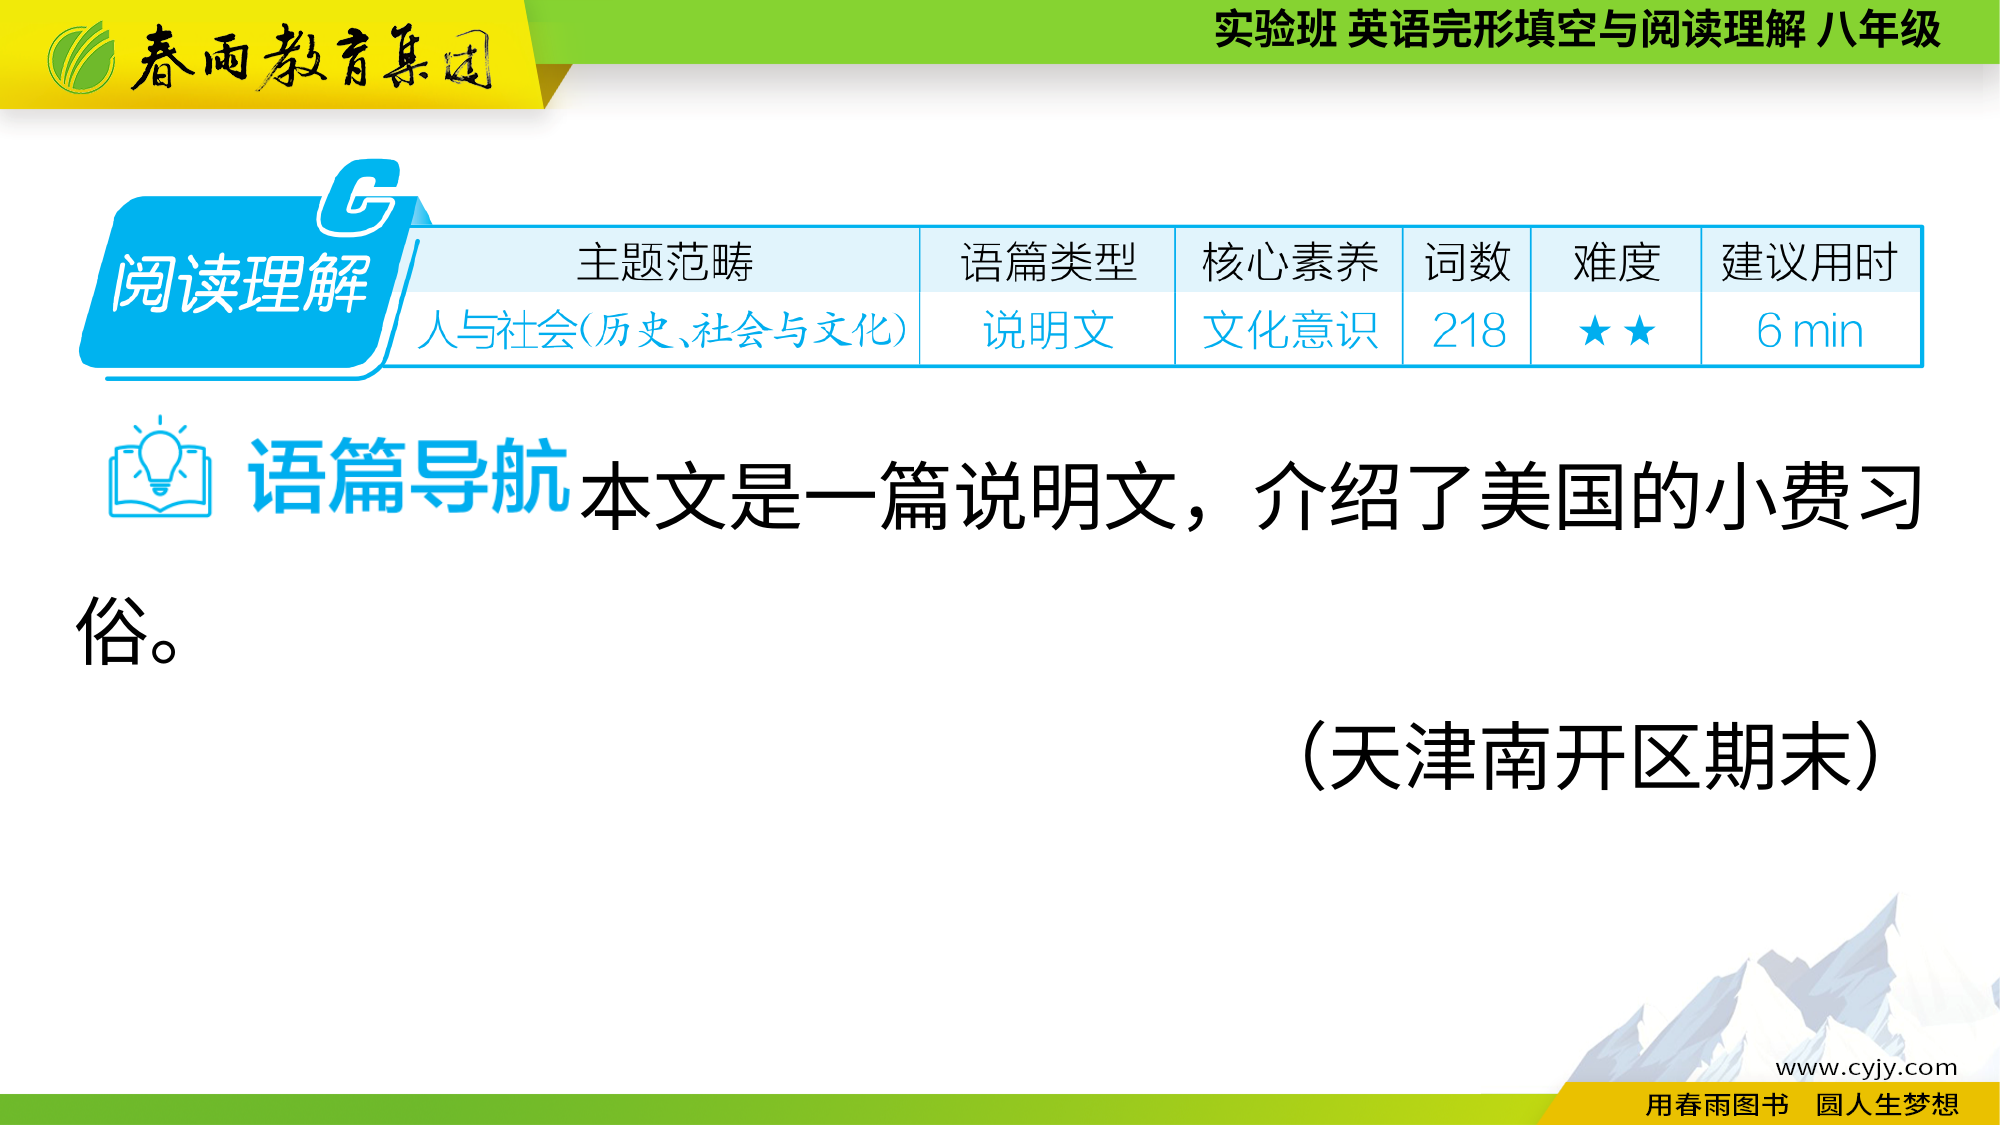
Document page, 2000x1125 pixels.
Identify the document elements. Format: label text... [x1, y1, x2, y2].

text_box 本文是一篇说明文，介绍了美国的小费习俗。 [59, 397, 1944, 683]
picture [0, 0, 2000, 1125]
list （天津南开区期末） [59, 683, 1944, 792]
